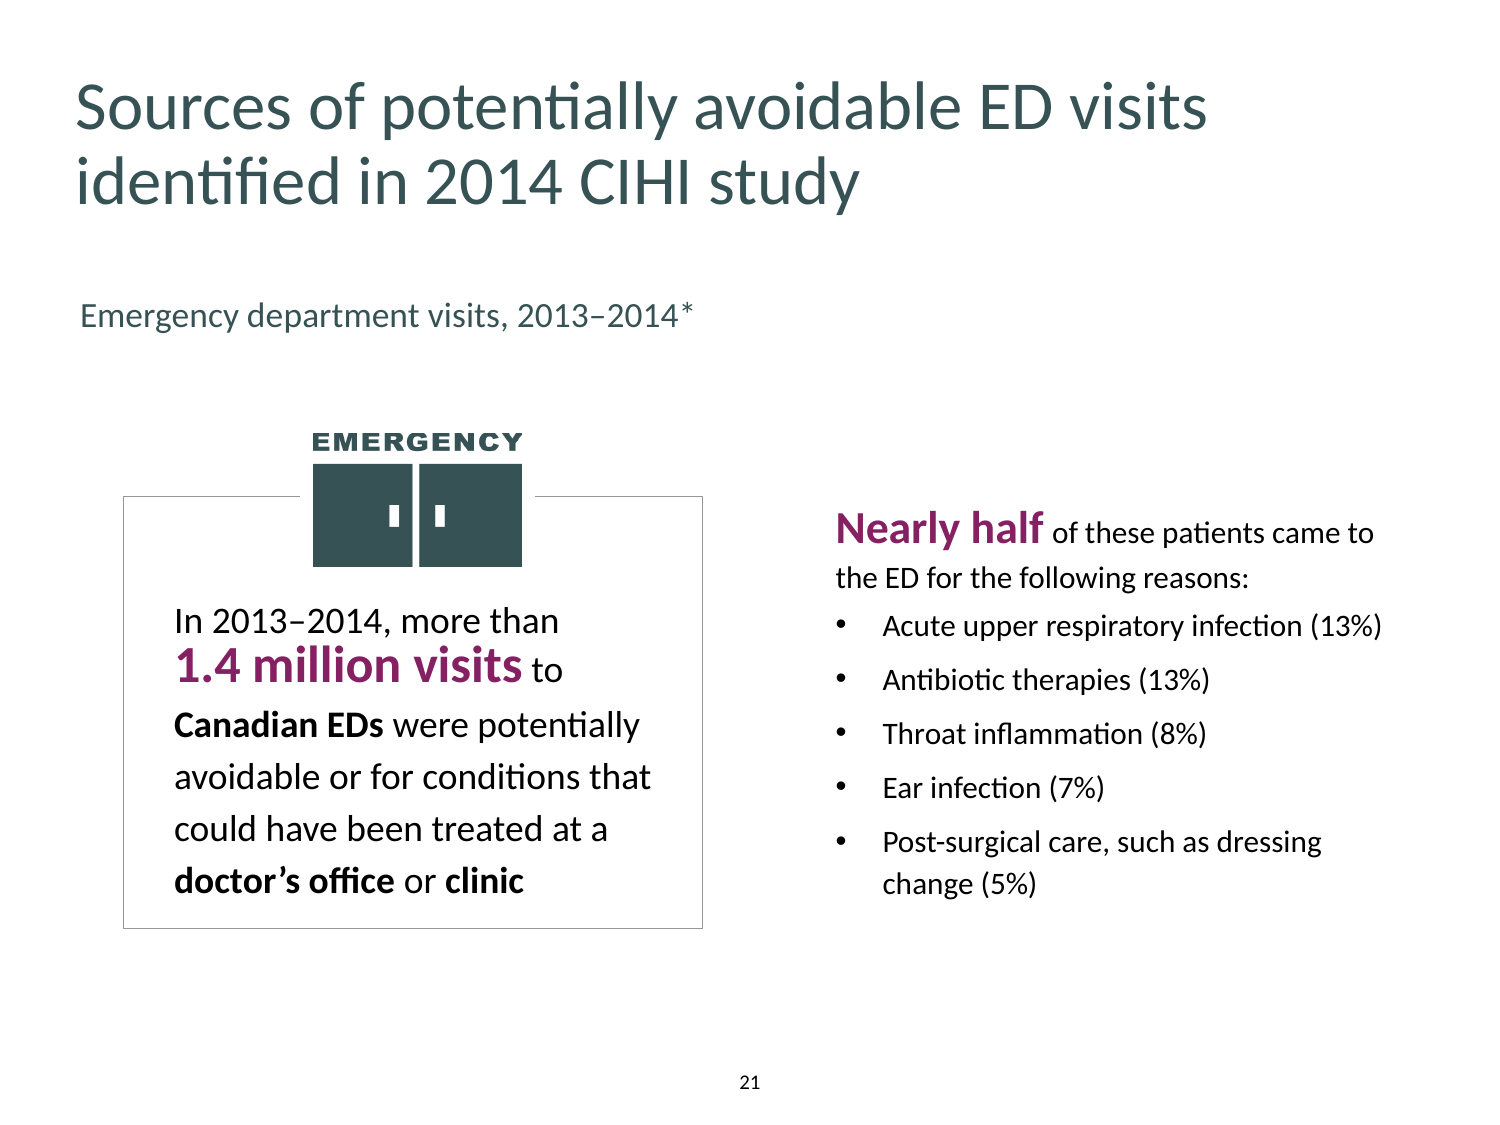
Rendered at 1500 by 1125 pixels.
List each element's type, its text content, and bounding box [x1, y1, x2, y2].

text_box Nearly half of these patients came to the ED for the following reasons: Acute upper respiratory infection (13%) Antibiotic therapies (13%) Throat inflammation (8%) Ear infection (7%) Post-surgical care, such as dressing change (5%) [820, 503, 1412, 909]
text_box Emergency department visits, 2013–2014* [79, 235, 1341, 390]
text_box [123, 432, 739, 959]
title Sources of potentially avoidable ED visits identified in 2014 CIHI study [60, 60, 1411, 228]
